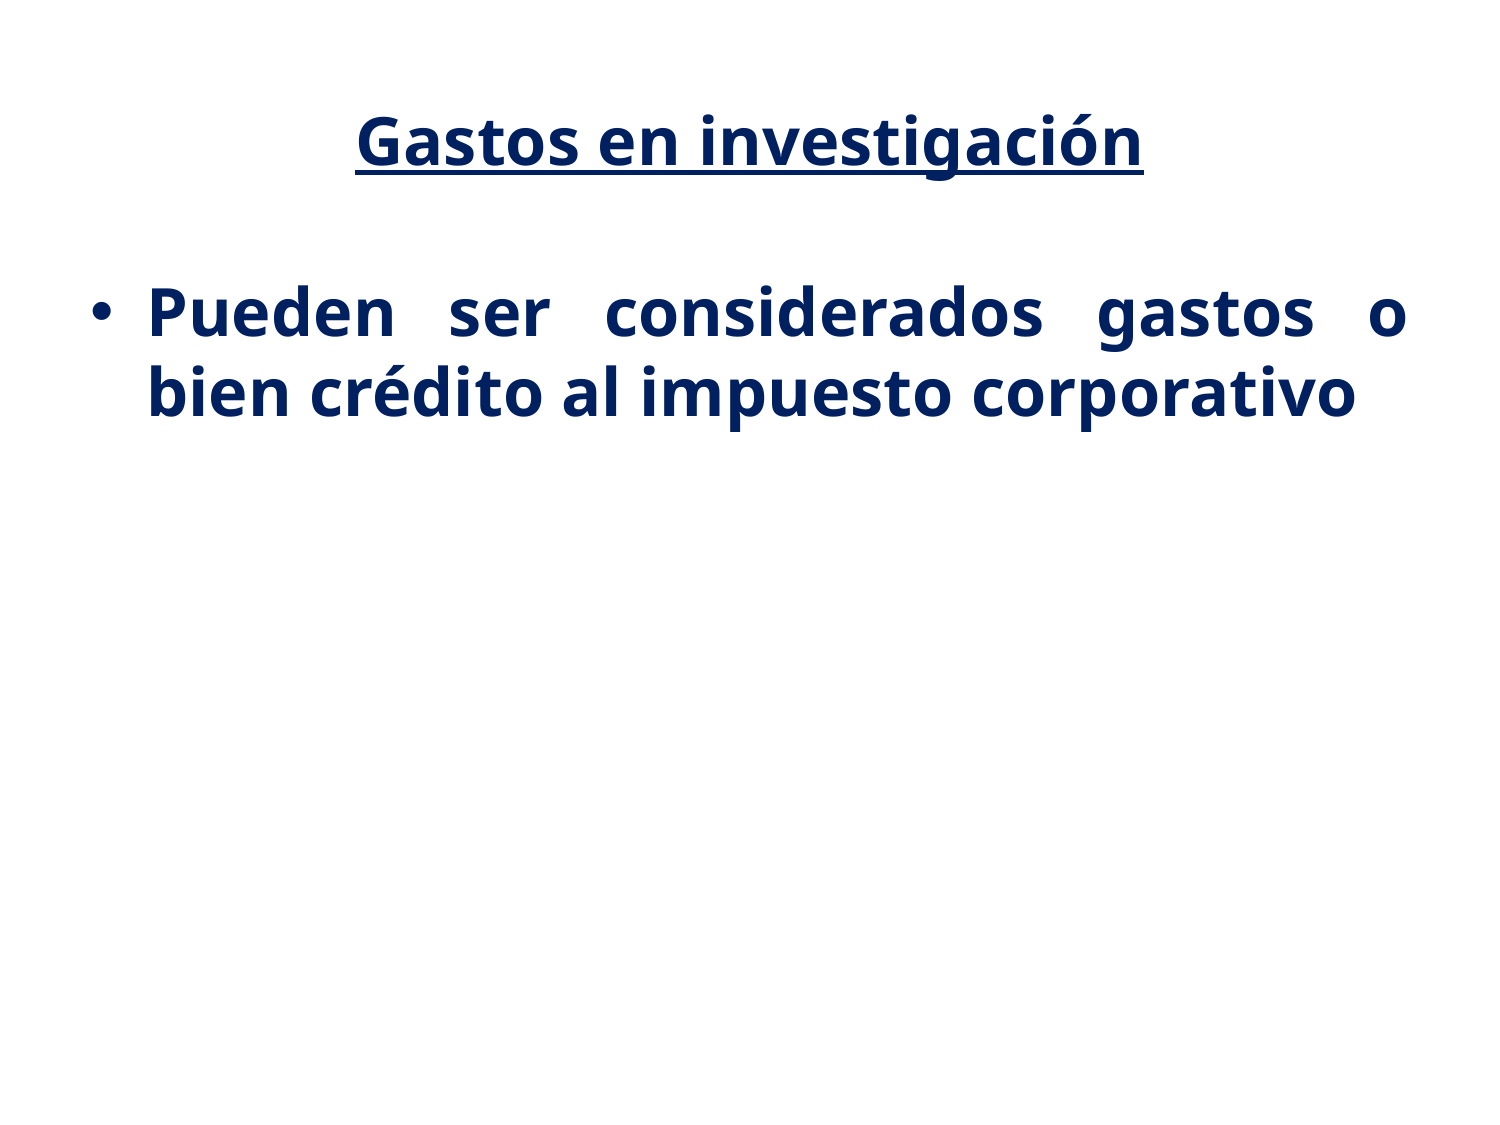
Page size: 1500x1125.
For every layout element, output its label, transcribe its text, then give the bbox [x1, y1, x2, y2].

title Gastos en investigación [74, 44, 1426, 233]
list Pueden ser considerados gastos o bien crédito al impuesto corporativo [74, 262, 1426, 1006]
